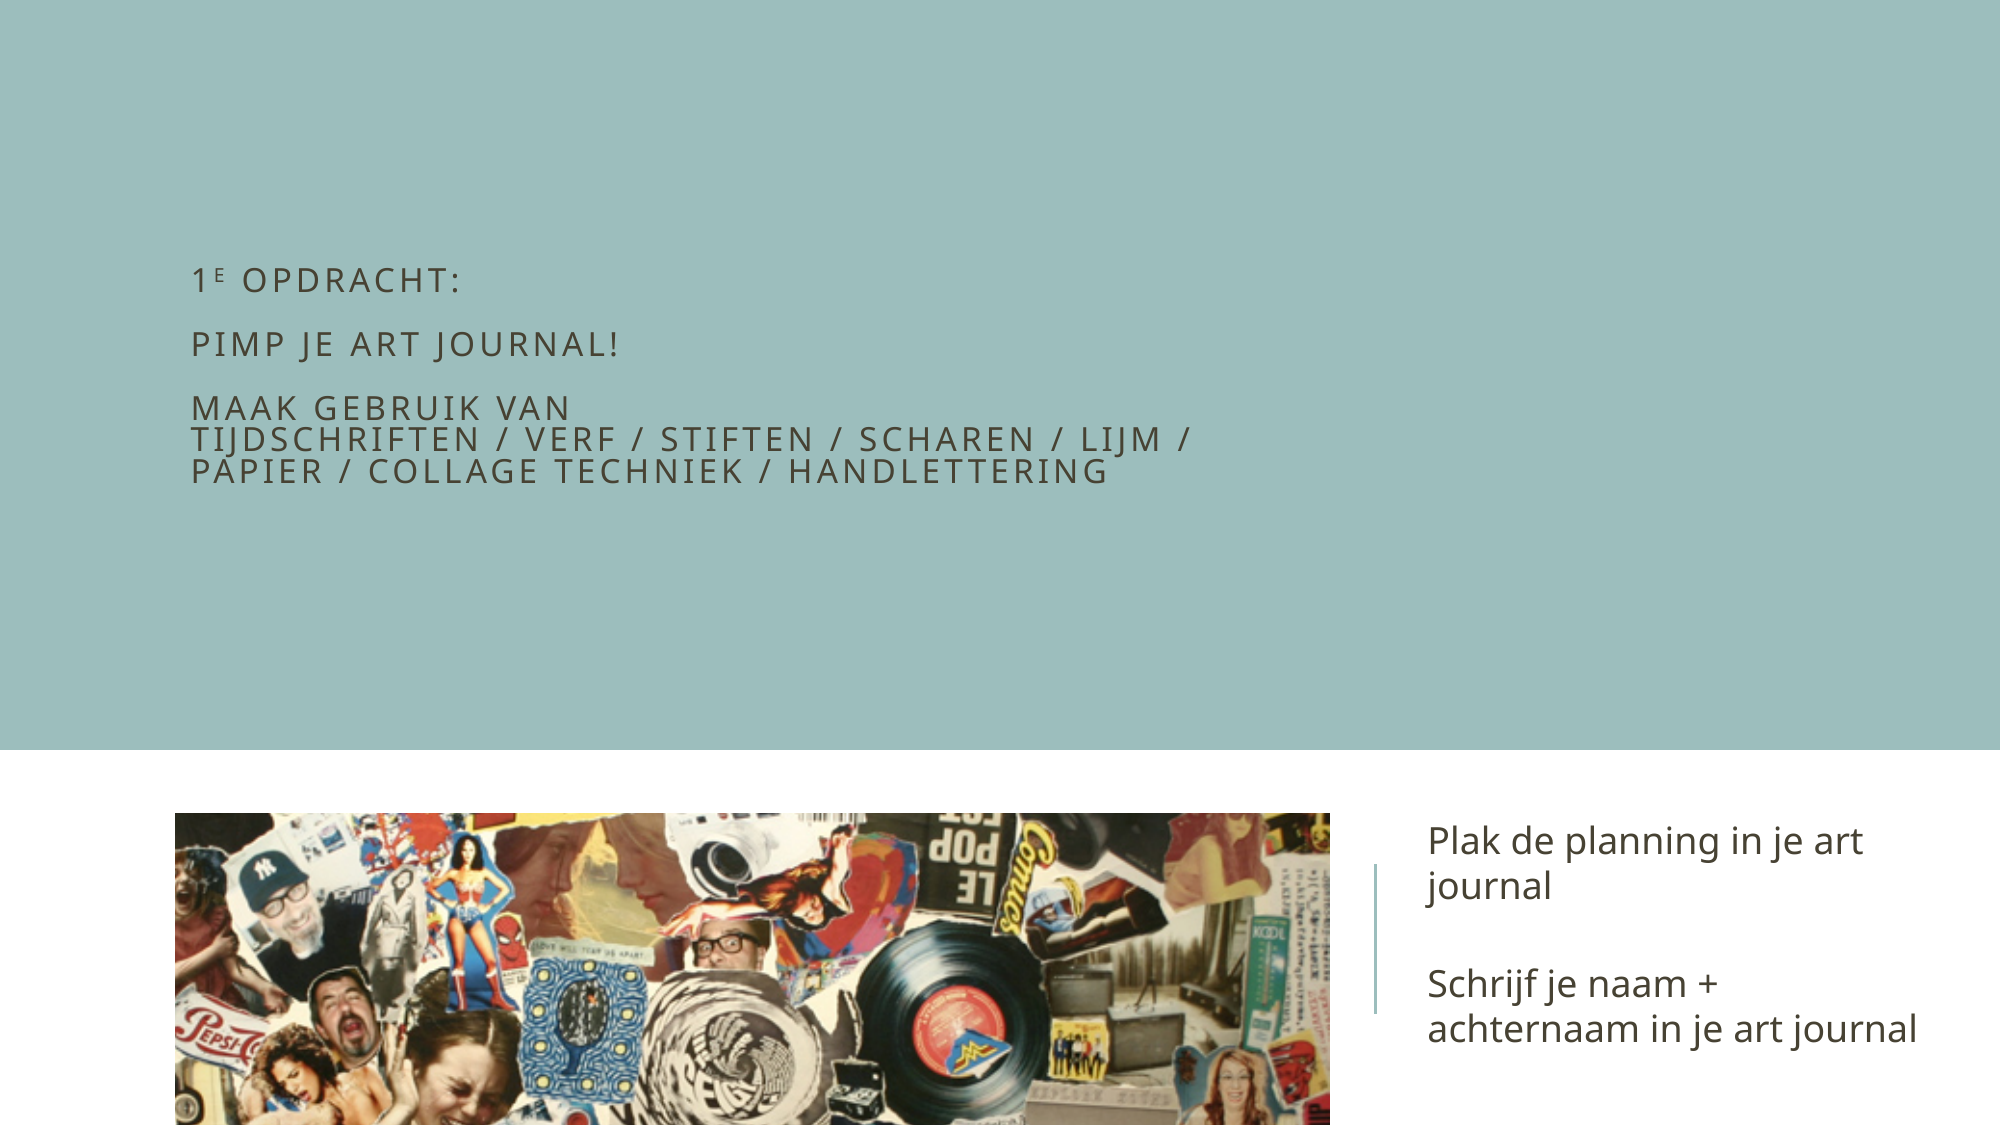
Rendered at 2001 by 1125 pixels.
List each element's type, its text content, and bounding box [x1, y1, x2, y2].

subtitle Plak de planning in je art journal Schrijf je naam + achternaam in je art journal [1412, 813, 1938, 1054]
title 1e opdracht: pimp je art journal! Maak gebruik van tijdschriften / verf / stiften / scharen / lijm / papier / collage techniek / handlettering [175, 258, 1825, 499]
picture [175, 813, 1331, 1125]
